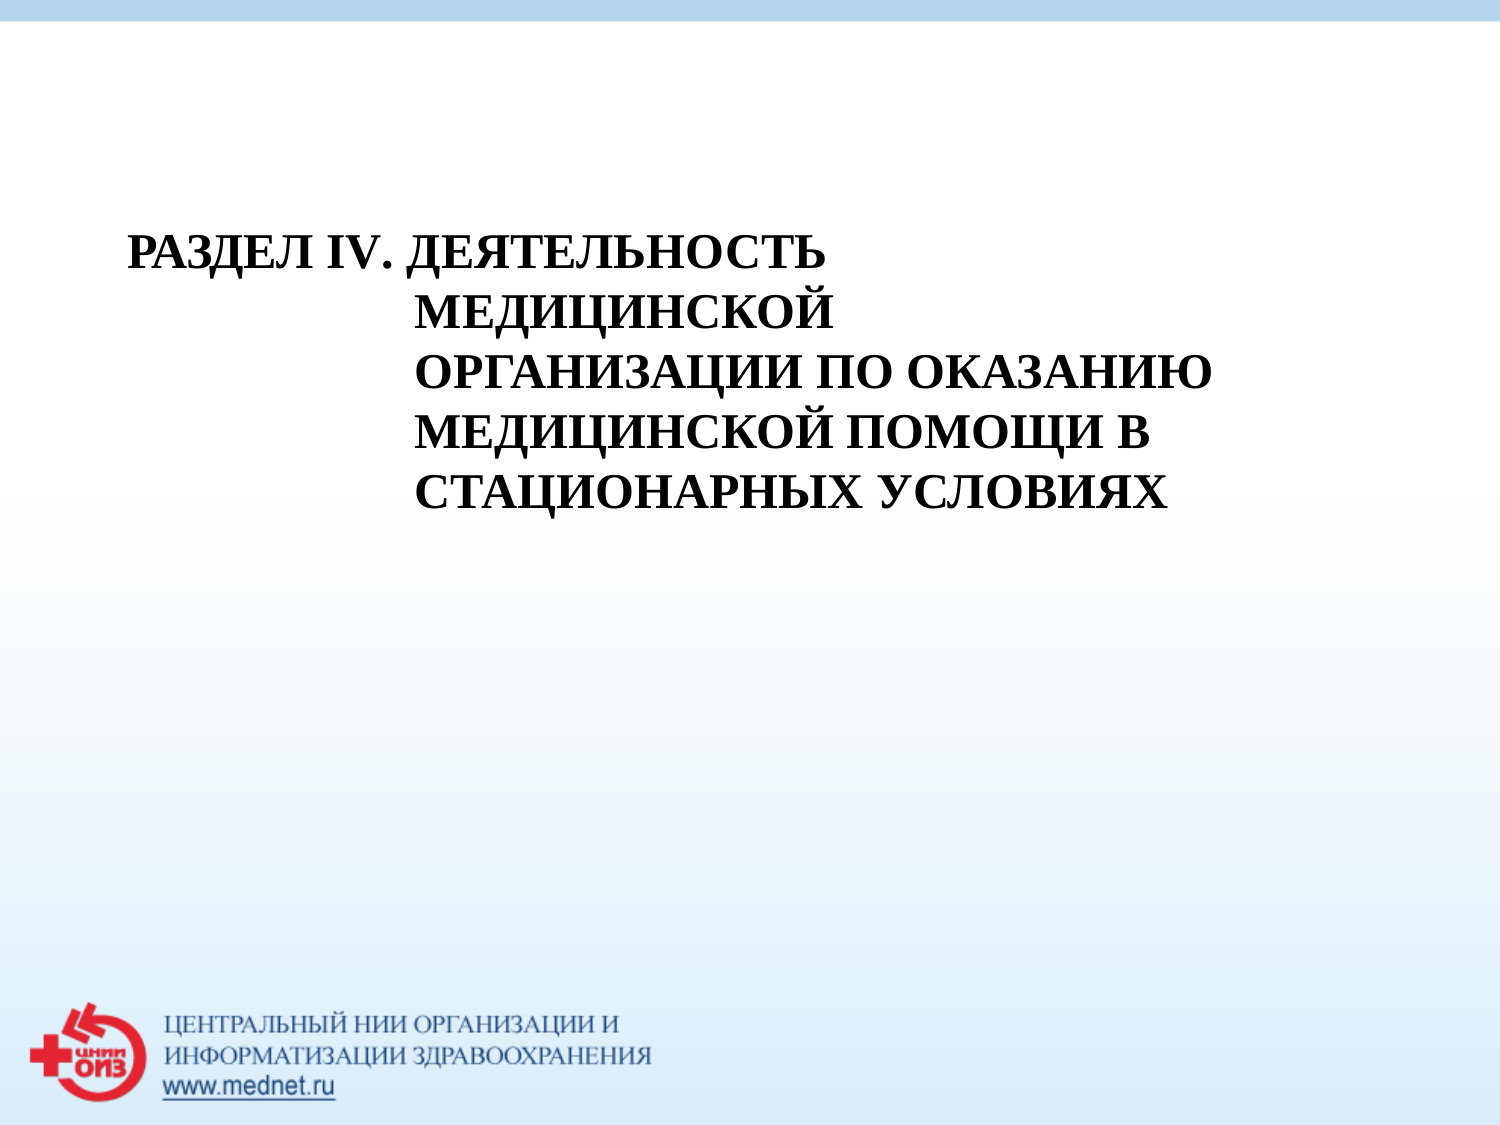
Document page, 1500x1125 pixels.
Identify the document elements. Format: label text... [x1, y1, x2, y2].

picture [0, 0, 1500, 1125]
text_box РАЗДЕЛ IV. ДЕЯТЕЛЬНОСТЬ МЕДИЦИНСКОЙ ОРГАНИЗАЦИИ ПО ОКАЗАНИЮ МЕДИЦИНСКОЙ ПОМОЩИ В СТАЦИОНАРНЫХ УСЛОВИЯХ [112, 200, 1475, 538]
